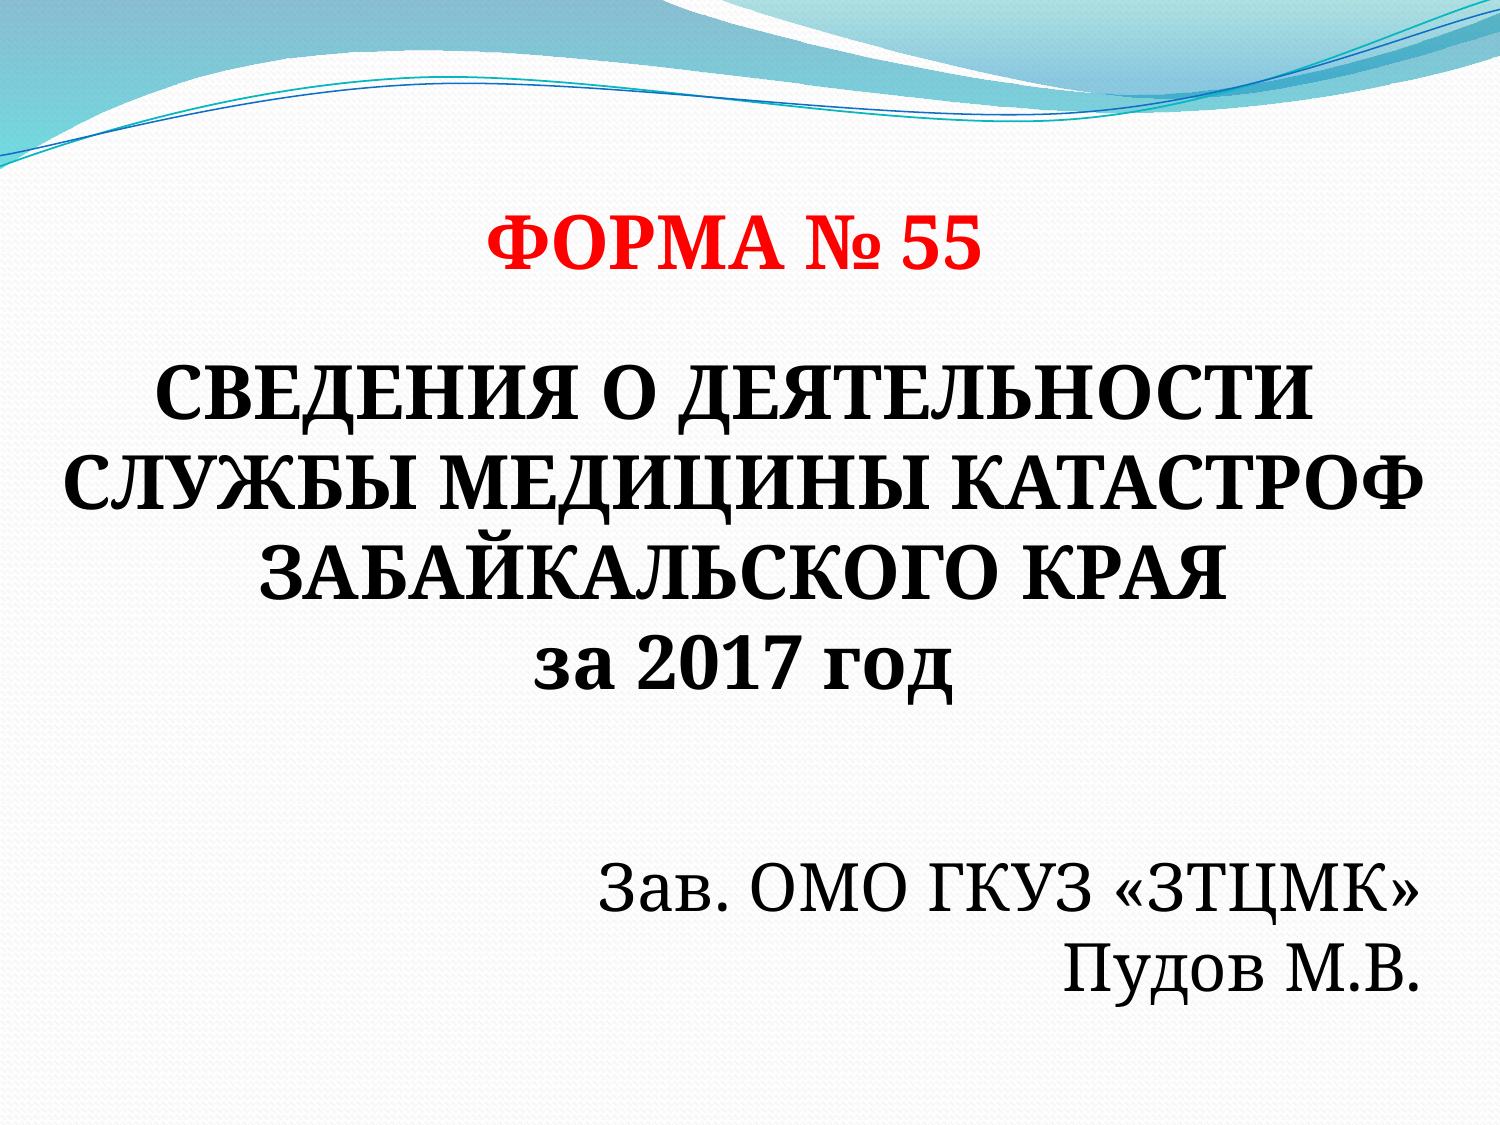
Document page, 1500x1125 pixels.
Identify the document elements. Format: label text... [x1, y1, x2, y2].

text_box СВЕДЕНИЯ О ДЕЯТЕЛЬНОСТИ СЛУЖБЫ МЕДИЦИНЫ КАТАСТРОФ ЗАБАЙКАЛЬСКОГО КРАЯ за 2017 год [0, 337, 1488, 713]
text_box Зав. ОМО ГКУЗ «ЗТЦМК» Пудов М.В. [299, 837, 1438, 1013]
text_box ФОРМА № 55 [471, 187, 1000, 293]
